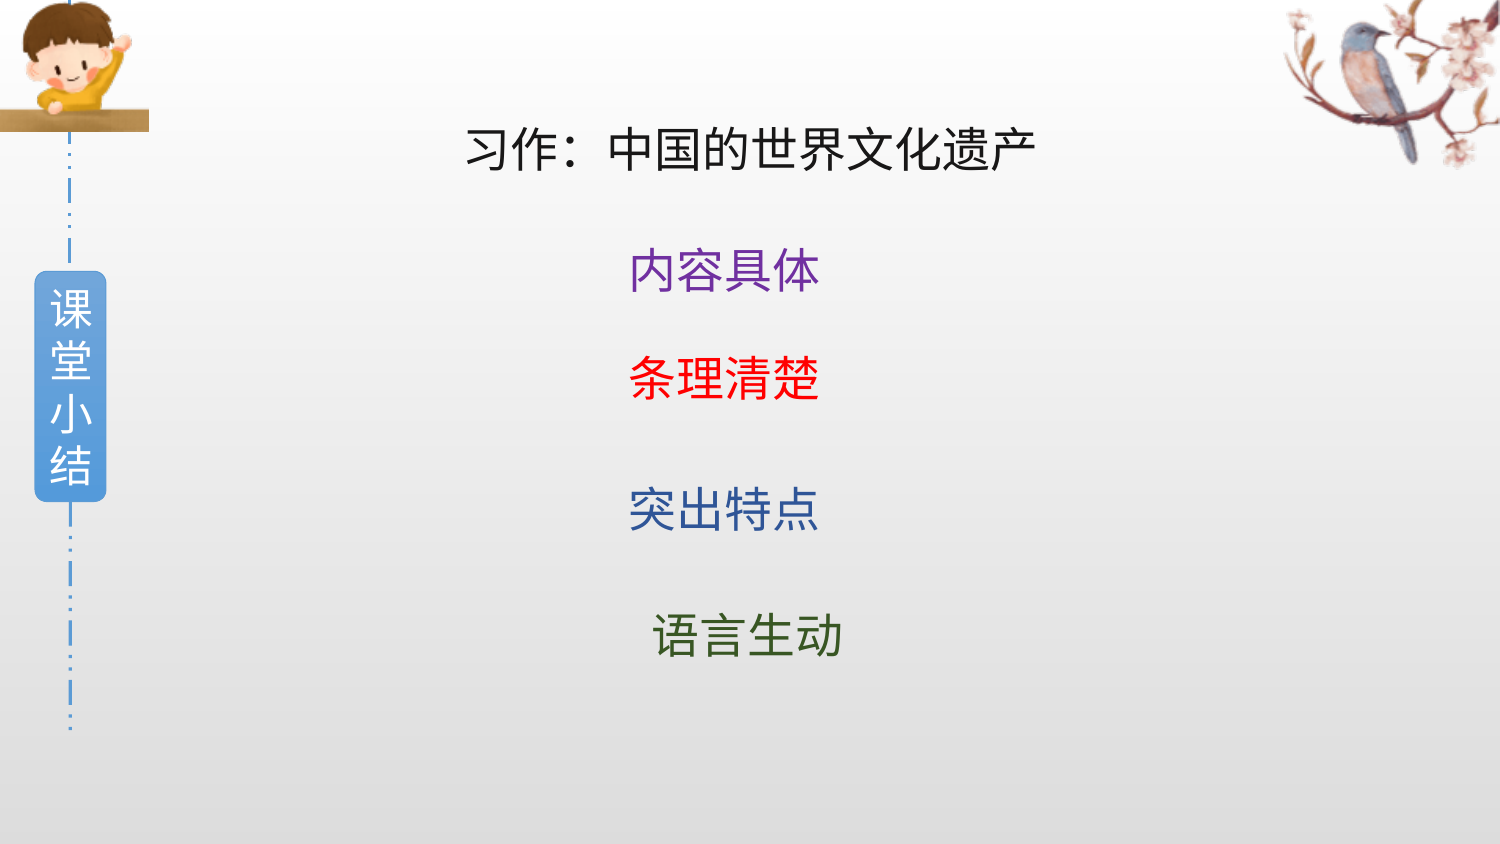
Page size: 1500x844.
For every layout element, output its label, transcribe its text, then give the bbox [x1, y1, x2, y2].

picture [0, 0, 149, 132]
picture [1282, 0, 1500, 173]
text_box 内容具体 [562, 195, 964, 302]
text_box 课堂小结 [34, 270, 107, 503]
text_box 条理清楚 [562, 302, 964, 412]
text_box 习作：中国的世界文化遗产 [396, 74, 1129, 183]
text_box 语言生动 [607, 560, 1008, 669]
text_box 突出特点 [562, 433, 964, 543]
